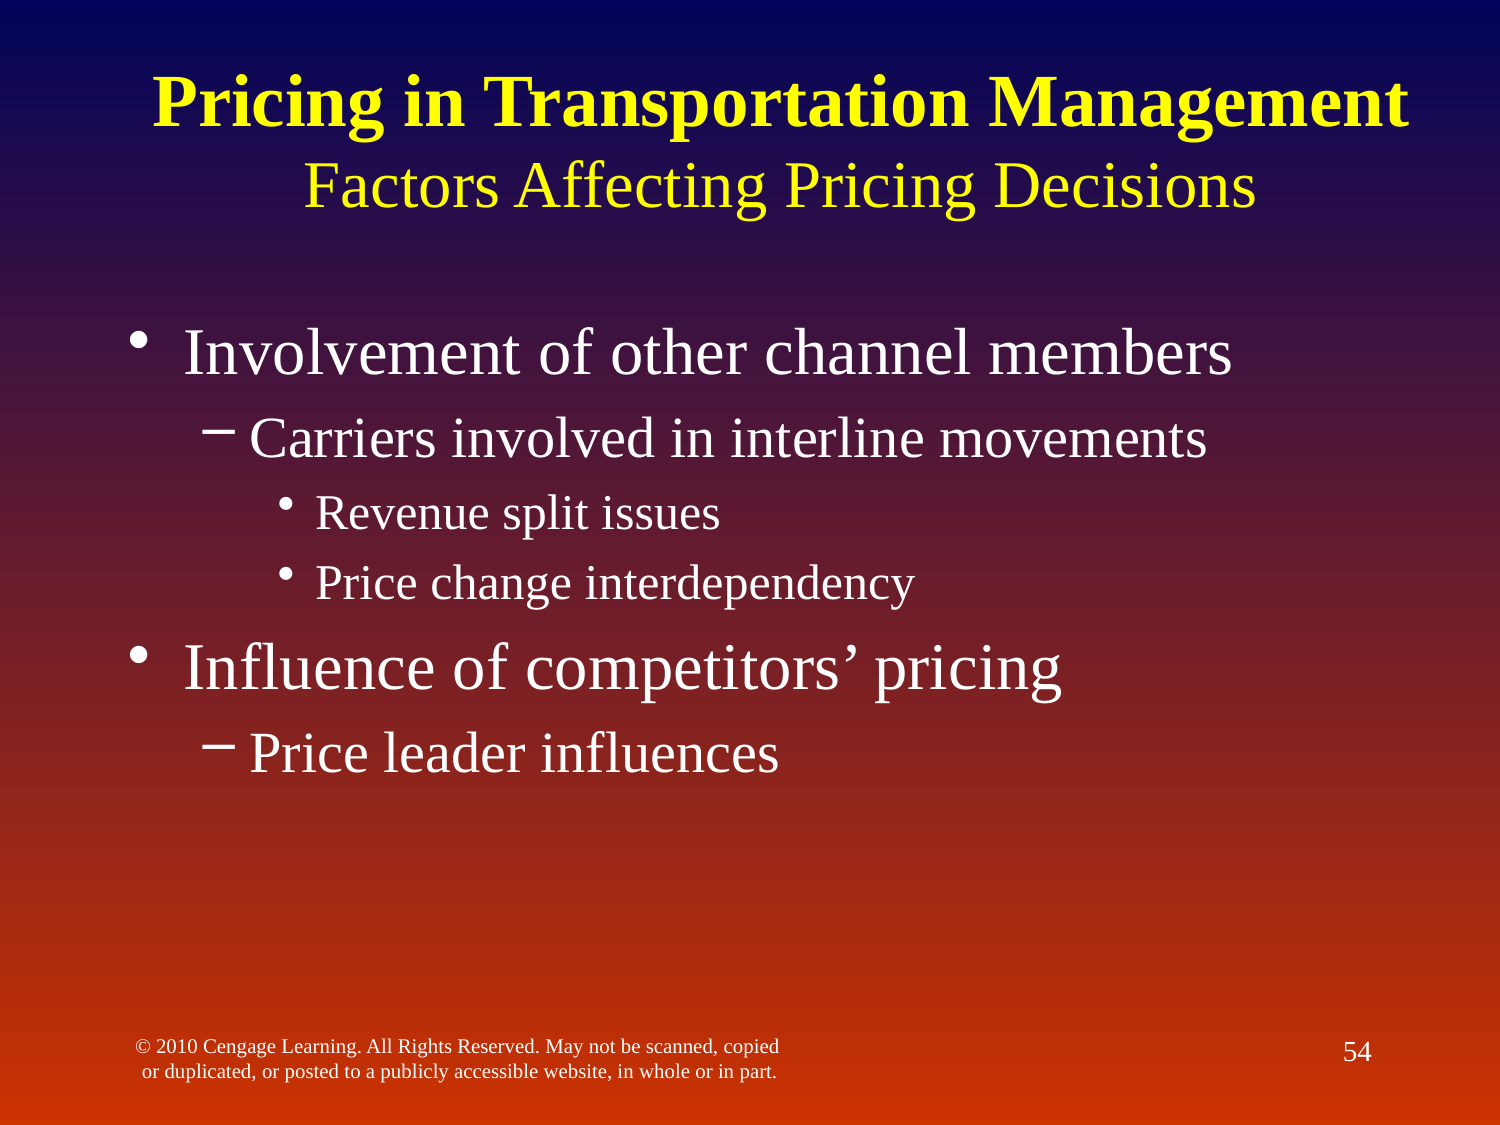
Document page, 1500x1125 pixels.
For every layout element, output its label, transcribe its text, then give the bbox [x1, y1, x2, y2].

slide_number 54 [1074, 1024, 1388, 1101]
footer © 2010 Cengage Learning. All Rights Reserved. May not be scanned, copied or duplicated, or posted to a publicly accessible website, in whole or in part. [112, 1024, 813, 1101]
list Involvement of other channel members Carriers involved in interline movements Revenue split issues Price change interdependency Influence of competitors’ pricing Price leader influences [112, 299, 1388, 1001]
title Pricing in Transportation Management Factors Affecting Pricing Decisions [112, 74, 1451, 288]
